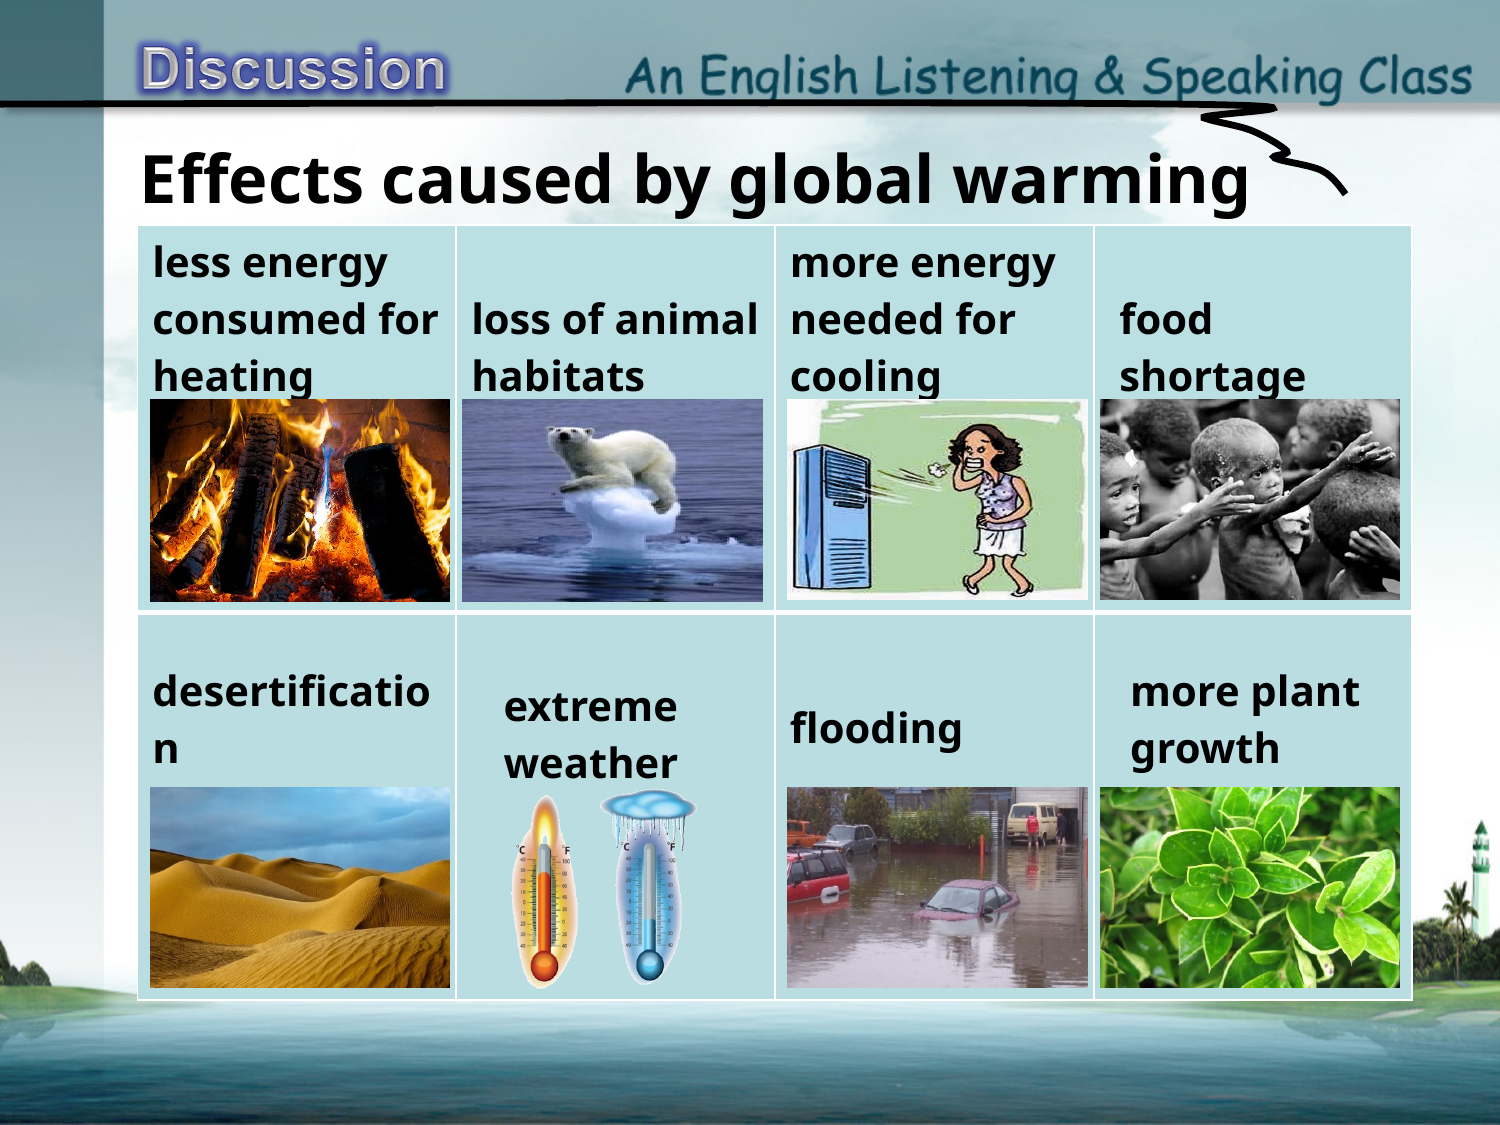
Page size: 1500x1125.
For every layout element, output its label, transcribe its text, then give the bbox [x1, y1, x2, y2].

table_cell flooding [776, 615, 1093, 999]
text_box Effects caused by global warming [124, 135, 1463, 228]
text_box [0, 103, 78, 110]
picture [0, 0, 1500, 1125]
table_cell desertification [138, 615, 455, 999]
table_header food shortage [1095, 228, 1411, 610]
table_cell extreme weather [457, 615, 774, 999]
table_header more energy needed for cooling [776, 228, 1093, 610]
table_cell more plant growth [1095, 615, 1411, 999]
table_header less energy consumed for heating [138, 228, 455, 610]
table_header loss of animal habitats [457, 228, 774, 610]
text_box [461, 135, 1346, 195]
